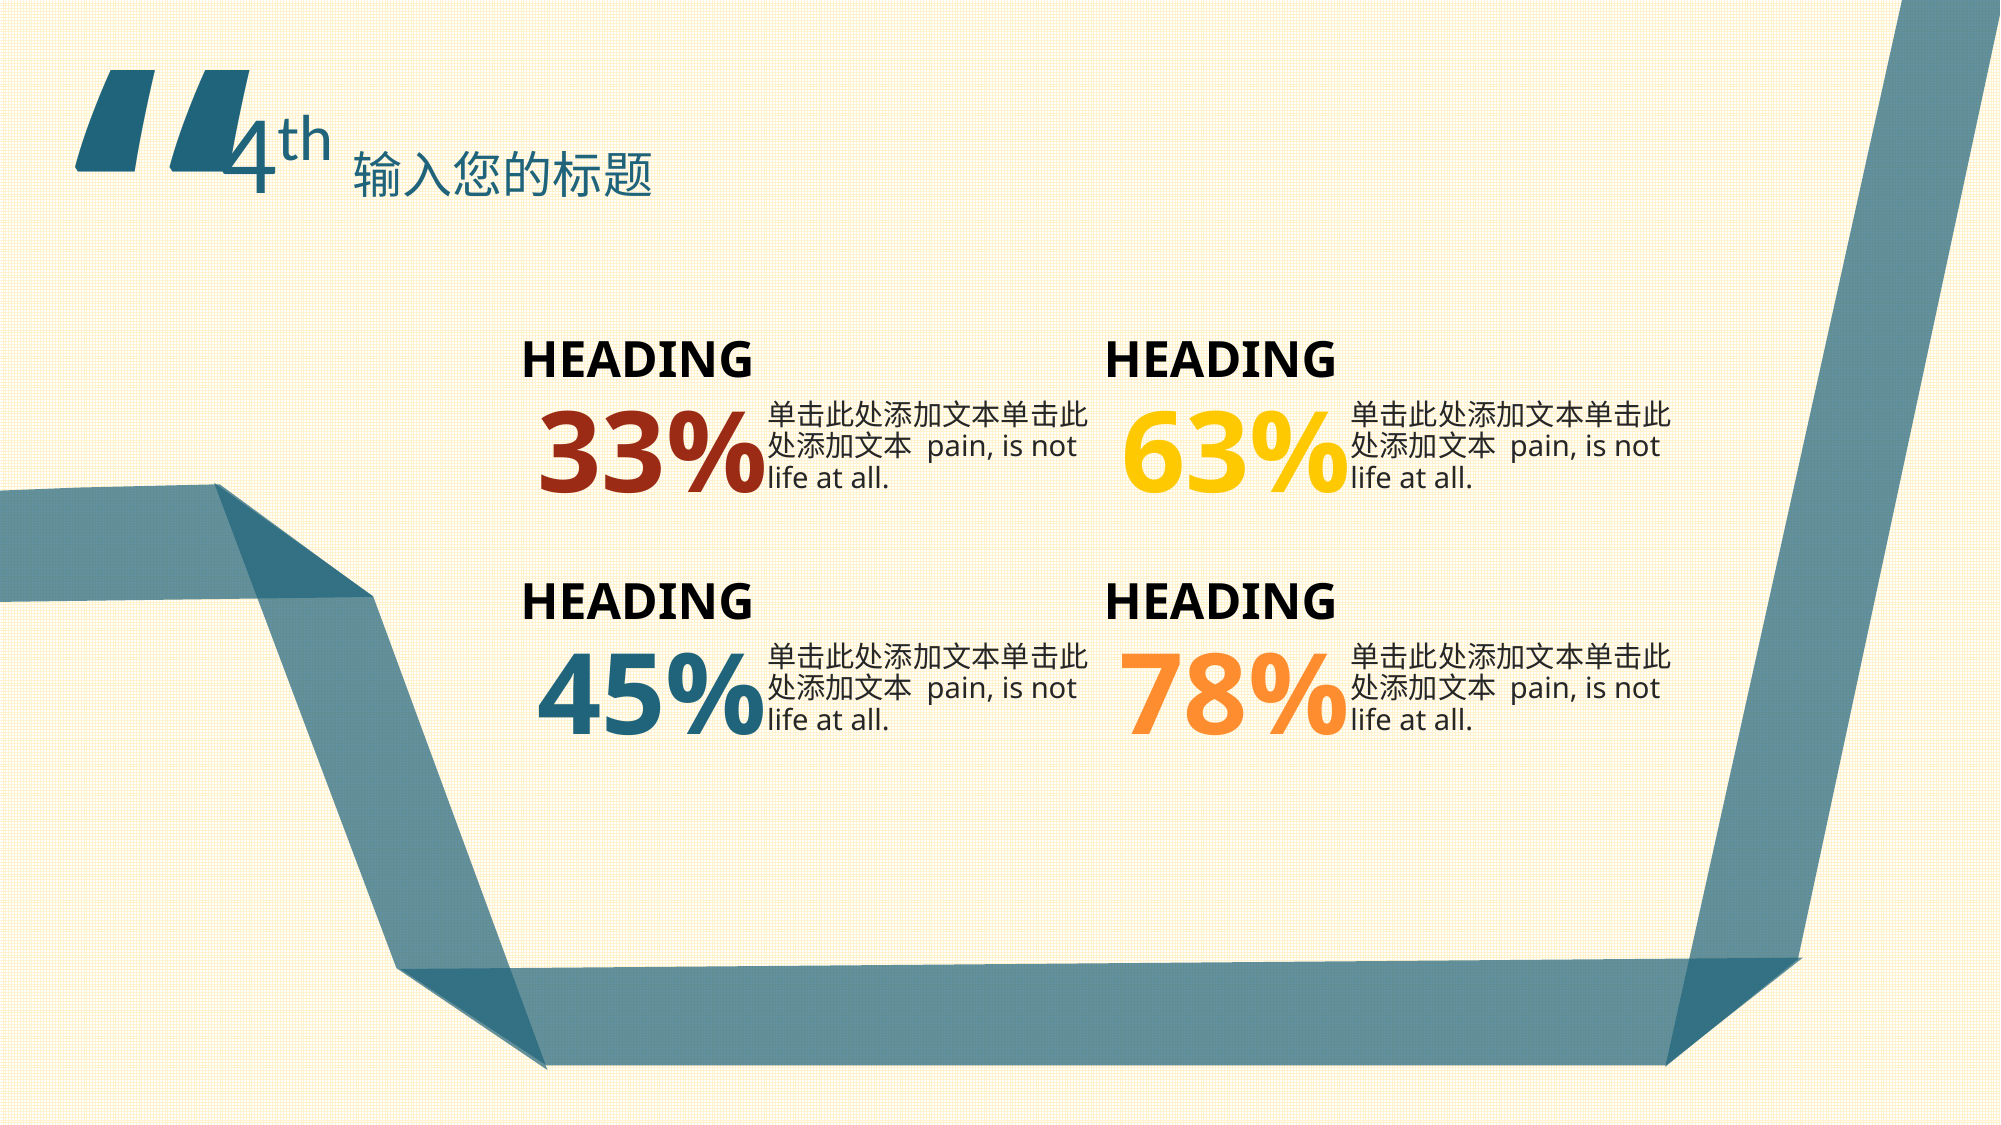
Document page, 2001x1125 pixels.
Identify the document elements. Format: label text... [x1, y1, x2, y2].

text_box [547, 578, 1104, 766]
text_box [0, 483, 256, 603]
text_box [547, 336, 1104, 524]
text_box [396, 957, 1688, 1067]
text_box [1131, 336, 1688, 524]
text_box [1131, 578, 1688, 766]
text_box “ [55, 0, 400, 457]
text_box [1739, 956, 1806, 1010]
text_box 4th 输入您的标题 [205, 73, 714, 224]
text_box [211, 479, 550, 1073]
text_box [1663, 0, 2000, 1070]
